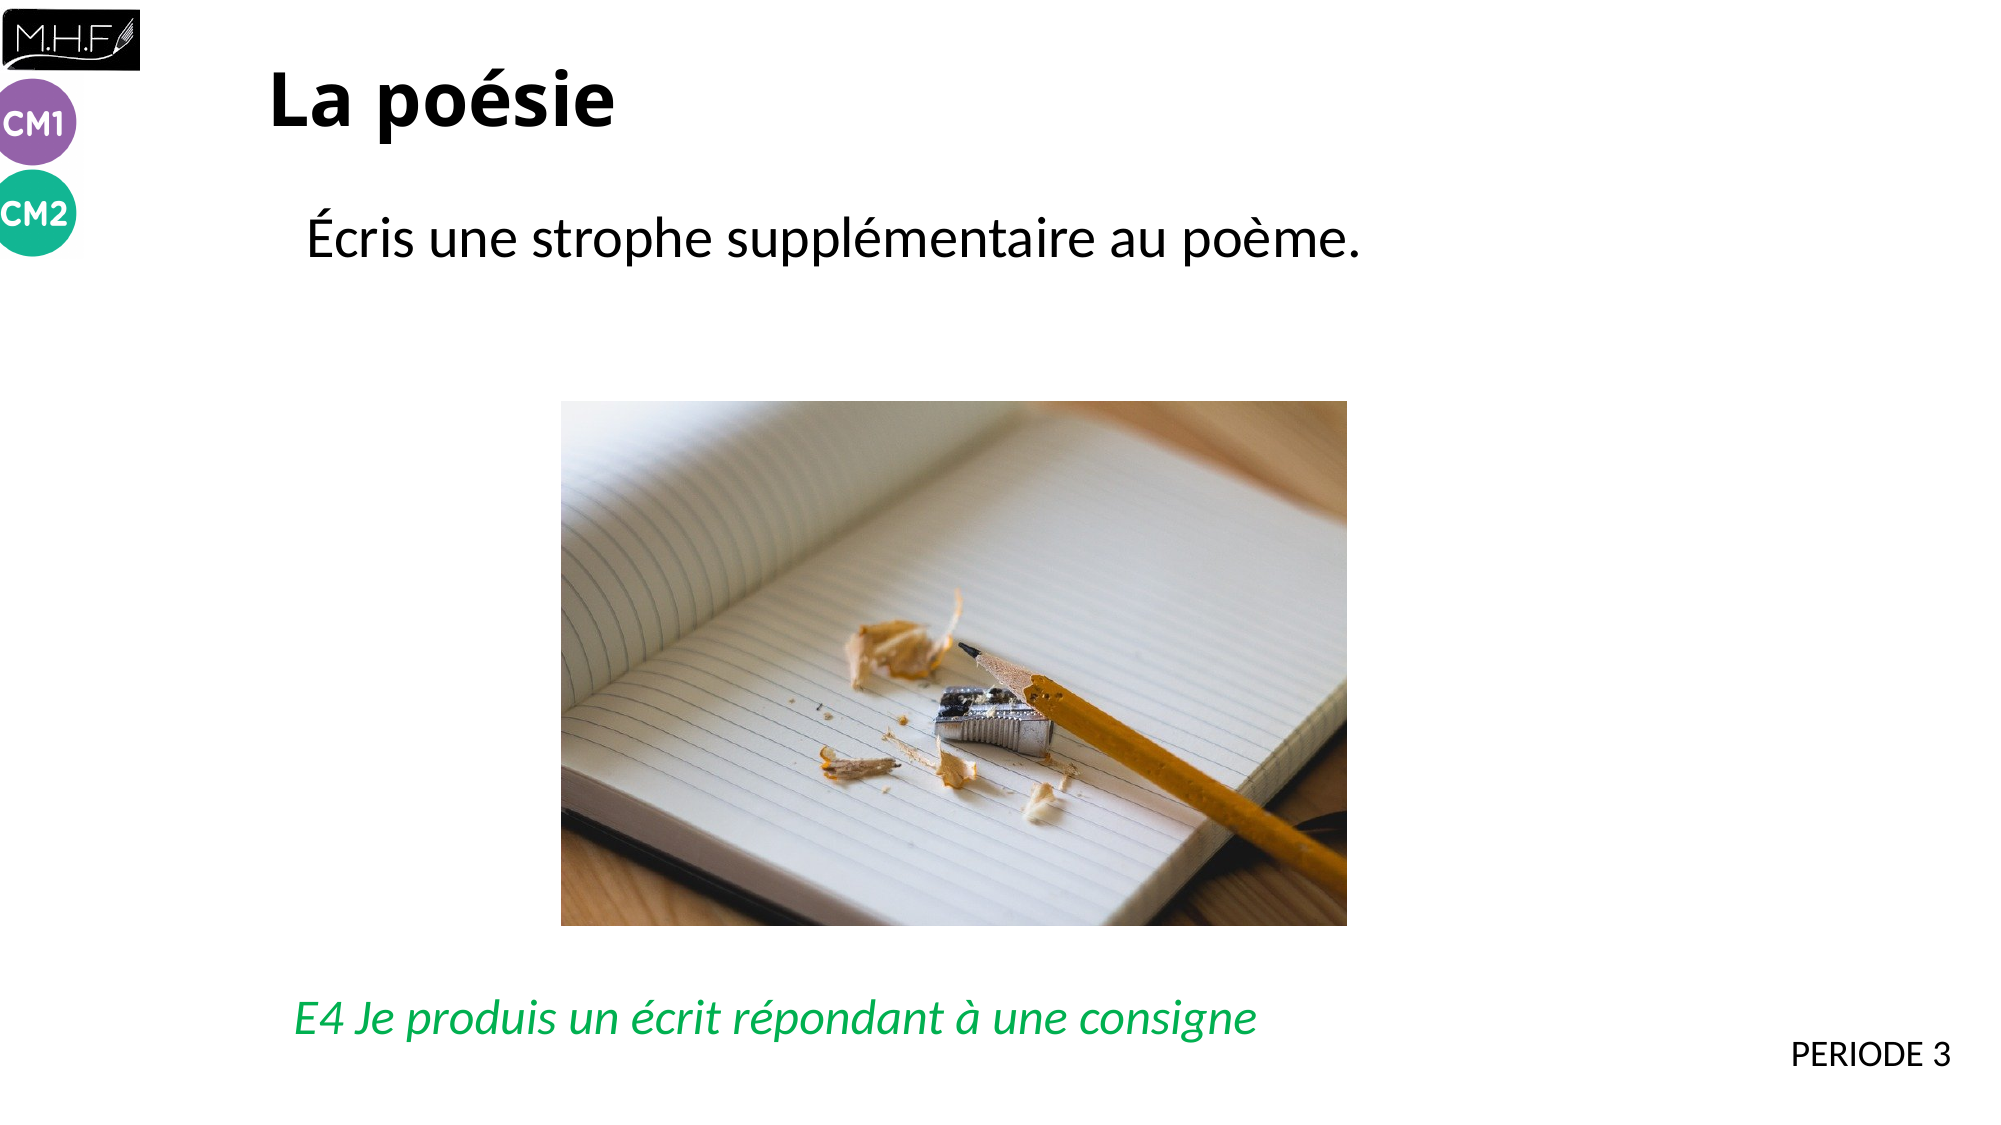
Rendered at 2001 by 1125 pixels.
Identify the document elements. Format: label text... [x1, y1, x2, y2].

picture [560, 401, 1347, 926]
list E4 Je produis un écrit répondant à une consigne [278, 984, 1403, 1076]
picture [0, 7, 140, 259]
title La poésie [252, 31, 1603, 174]
text_box Écris une strophe supplémentaire au poème. [291, 191, 1617, 357]
text_box PERIODE 3 [1362, 1021, 1967, 1082]
